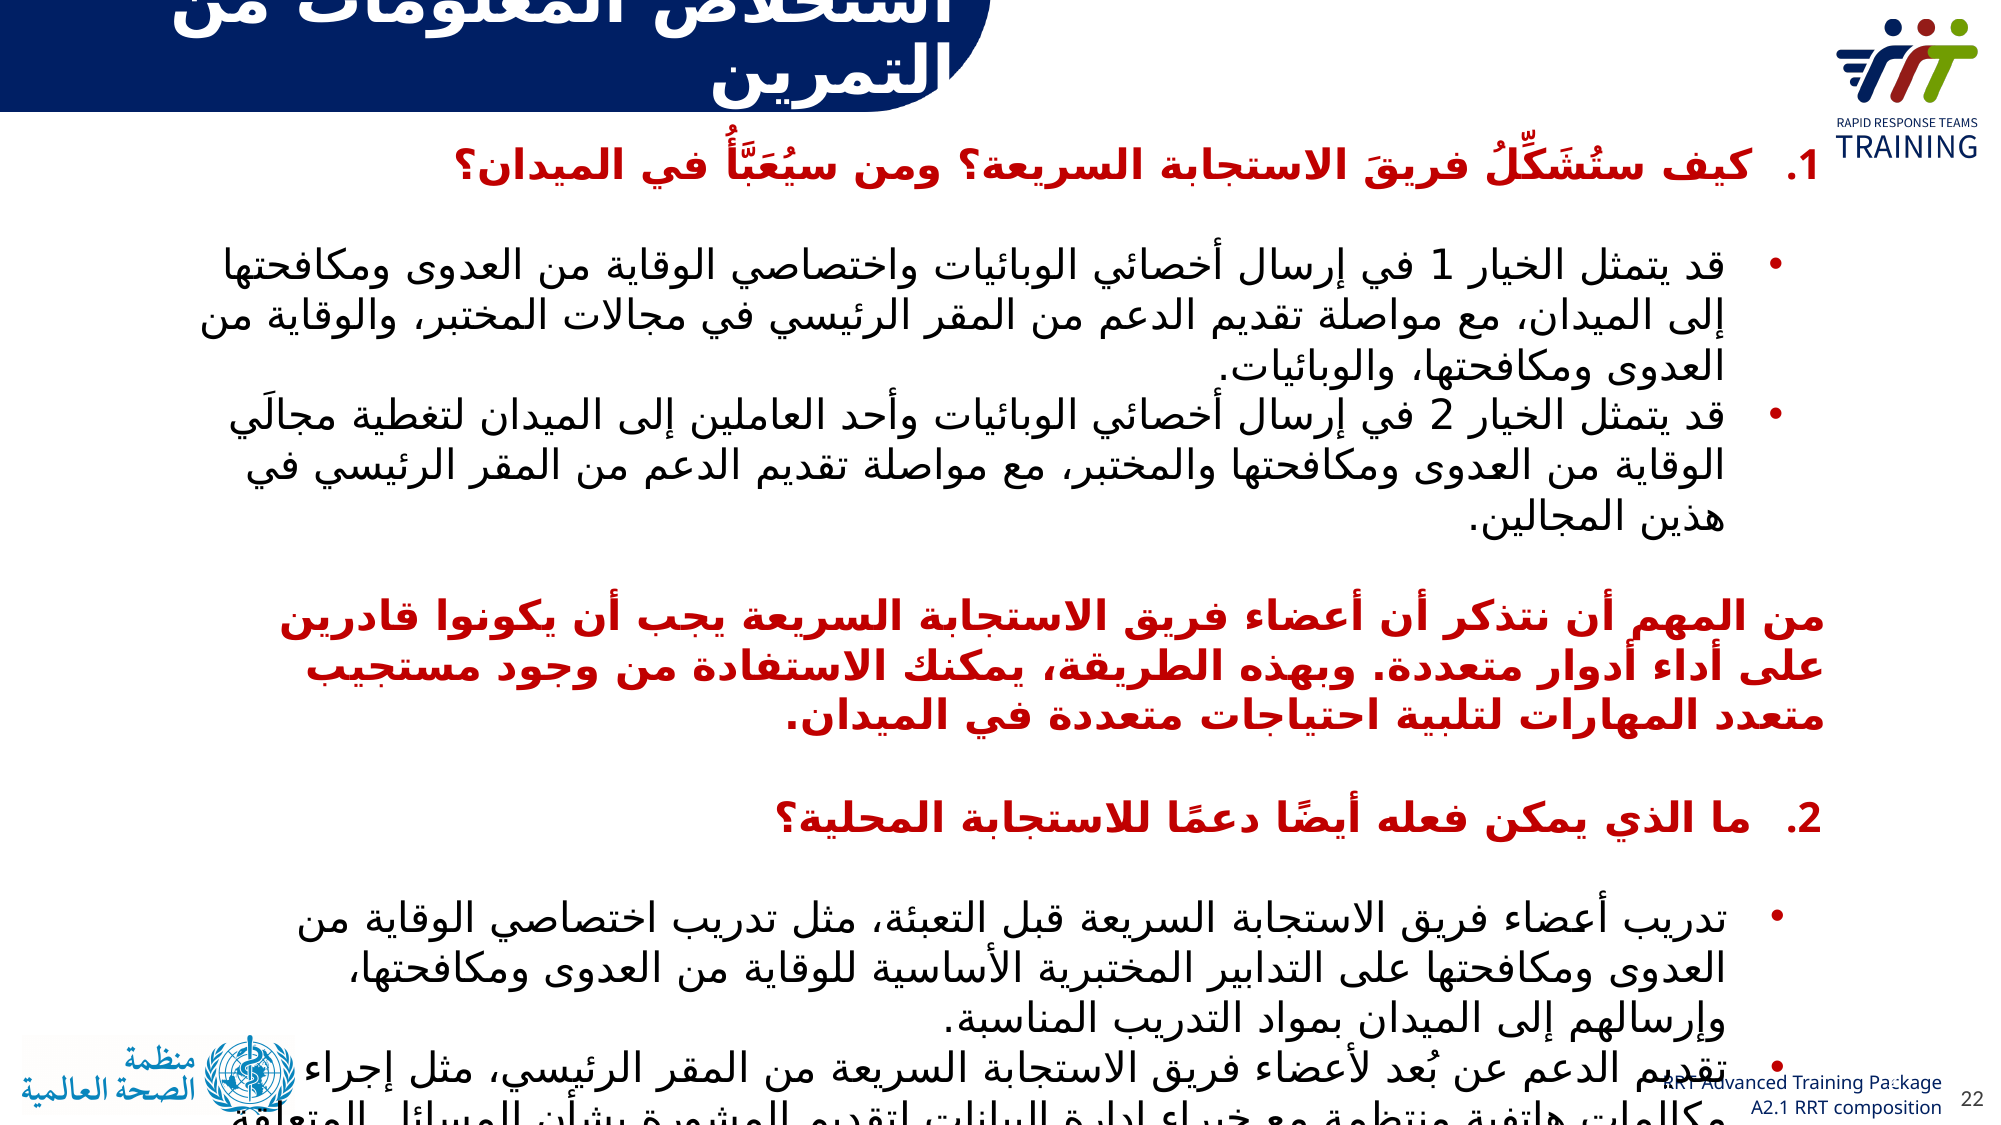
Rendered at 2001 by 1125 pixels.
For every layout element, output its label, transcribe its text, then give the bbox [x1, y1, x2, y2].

slide_number 22 [1882, 1037, 1922, 1082]
title استخلاص المعلومات من التمرين [40, 0, 964, 91]
text_box كيف ستُشَكِّلُ فريقَ الاستجابة السريعة؟ ومن سيُعَبَّأُ في الميدان؟ قد يتمثل الخيار 1 في إرسال أخصائي الوبائيات واختصاصي الوقاية من العدوى ومكافحتها إلى الميدان، مع مواصلة تقديم الدعم من المقر الرئيسي في مجالات المختبر، والوقاية من العدوى ومكافحتها، والوبائيات. قد يتمثل الخيار 2 في إرسال أخصائي الوبائيات وأحد العاملين إلى الميدان لتغطية مجالَي الوقاية من العدوى ومكافحتها والمختبر، مع مواصلة تقديم الدعم من المقر الرئيسي في هذين المجالين. من المهم أن نتذكر أن أعضاء فريق الاستجابة السريعة يجب أن يكونوا قادرين على أداء أدوار متعددة. وبهذه الطريقة، يمكنك الاستفادة من وجود مستجيب متعدد المهارات لتلبية احتياجات متعددة في الميدان. ما الذي يمكن فعله أيضًا دعمًا للاستجابة المحلية؟ تدريب أعضاء فريق الاستجابة السريعة قبل التعبئة، مثل تدريب اختصاصي الوقاية من العدوى ومكافحتها على التدابير المختبرية الأساسية للوقاية من العدوى ومكافحتها، وإرسالهم إلى الميدان بمواد التدريب المناسبة. تقديم الدعم عن بُعد لأعضاء فريق الاستجابة السريعة من المقر الرئيسي، مثل إجراء مكالمات هاتفية منتظمة مع خبراء إدارة البيانات لتقديم المشورة بشأن المسائل المتعلقة بإدارة المعلومات. [187, 130, 1835, 1125]
picture [1835, 19, 1978, 167]
picture [0, 0, 991, 112]
picture [22, 1035, 187, 1115]
